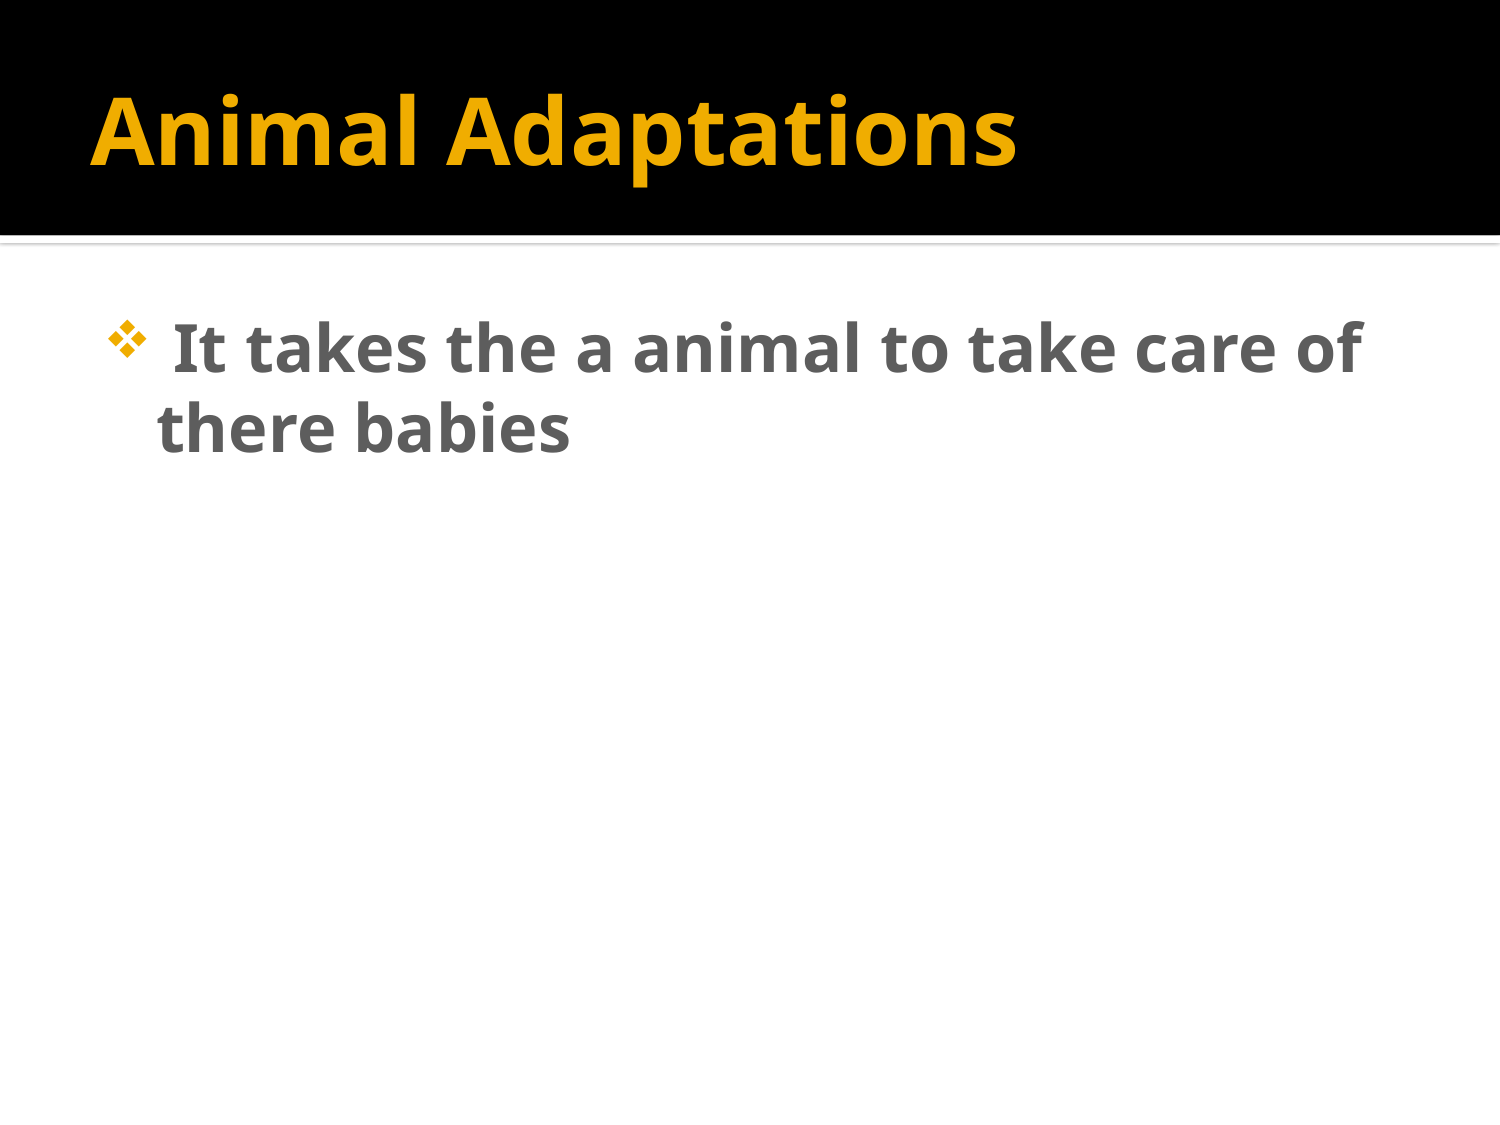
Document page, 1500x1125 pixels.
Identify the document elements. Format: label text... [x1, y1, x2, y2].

title Animal Adaptations [75, 25, 1425, 231]
list It takes the a animal to take care of there babies [75, 291, 1425, 1050]
